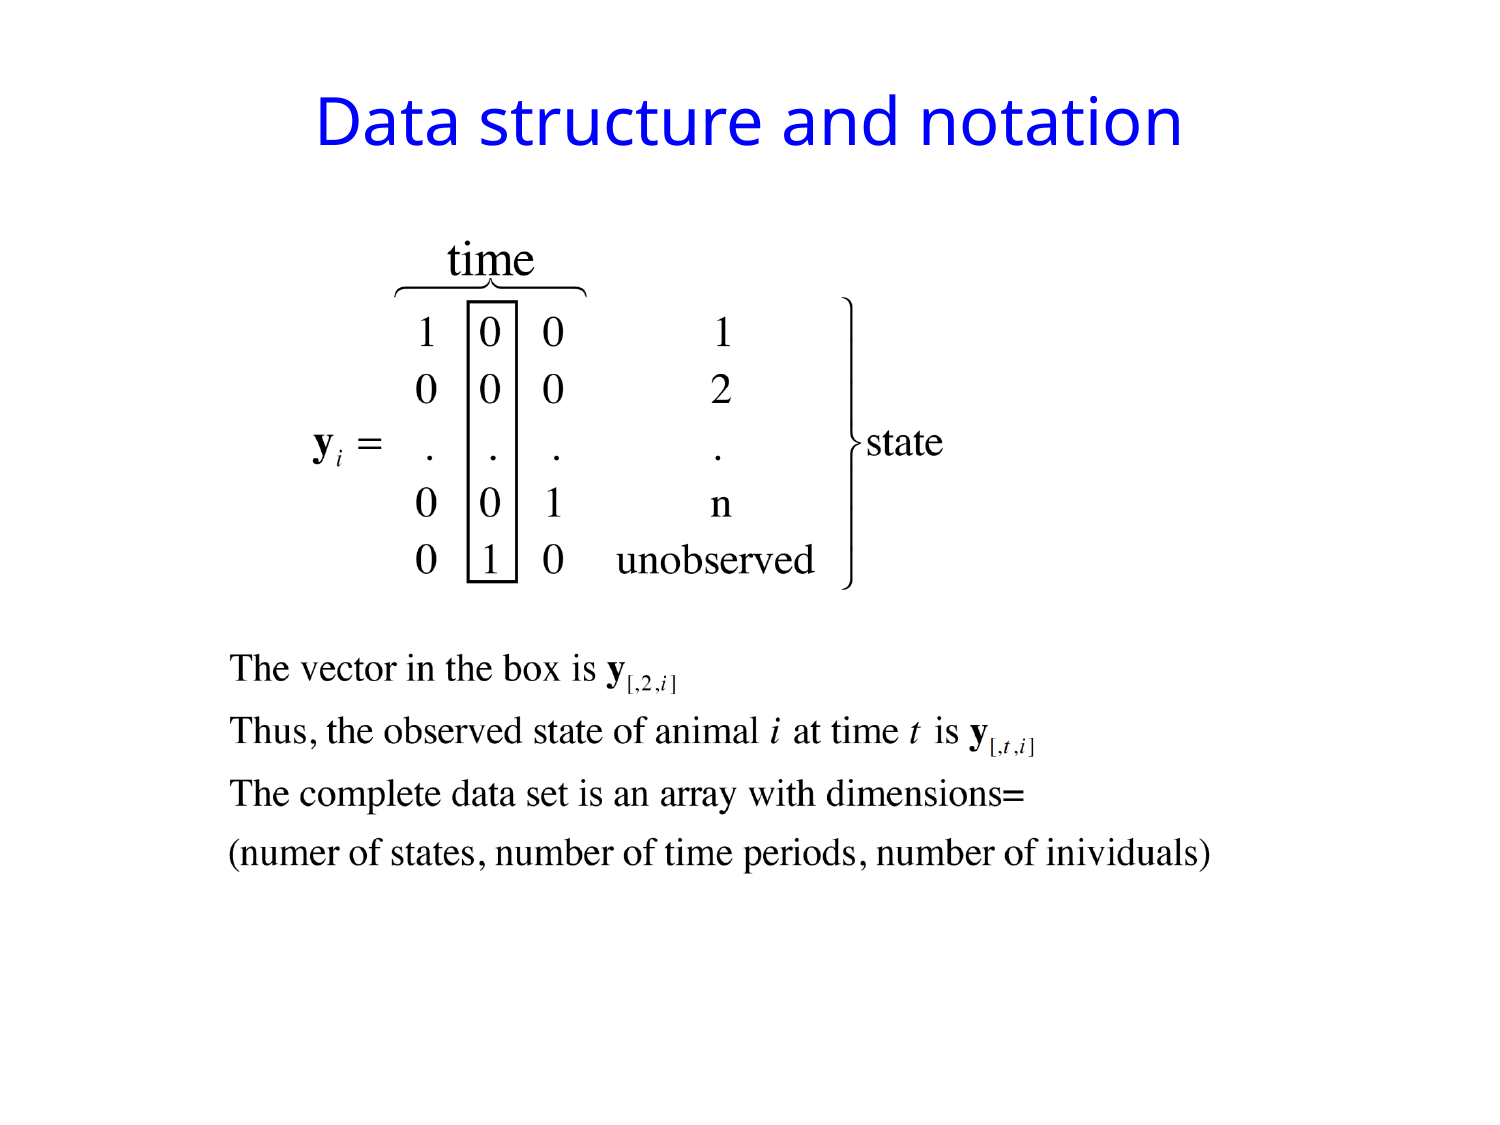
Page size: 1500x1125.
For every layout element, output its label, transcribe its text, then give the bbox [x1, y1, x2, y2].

title Data structure and notation [75, 24, 1425, 213]
picture [112, 224, 1314, 919]
